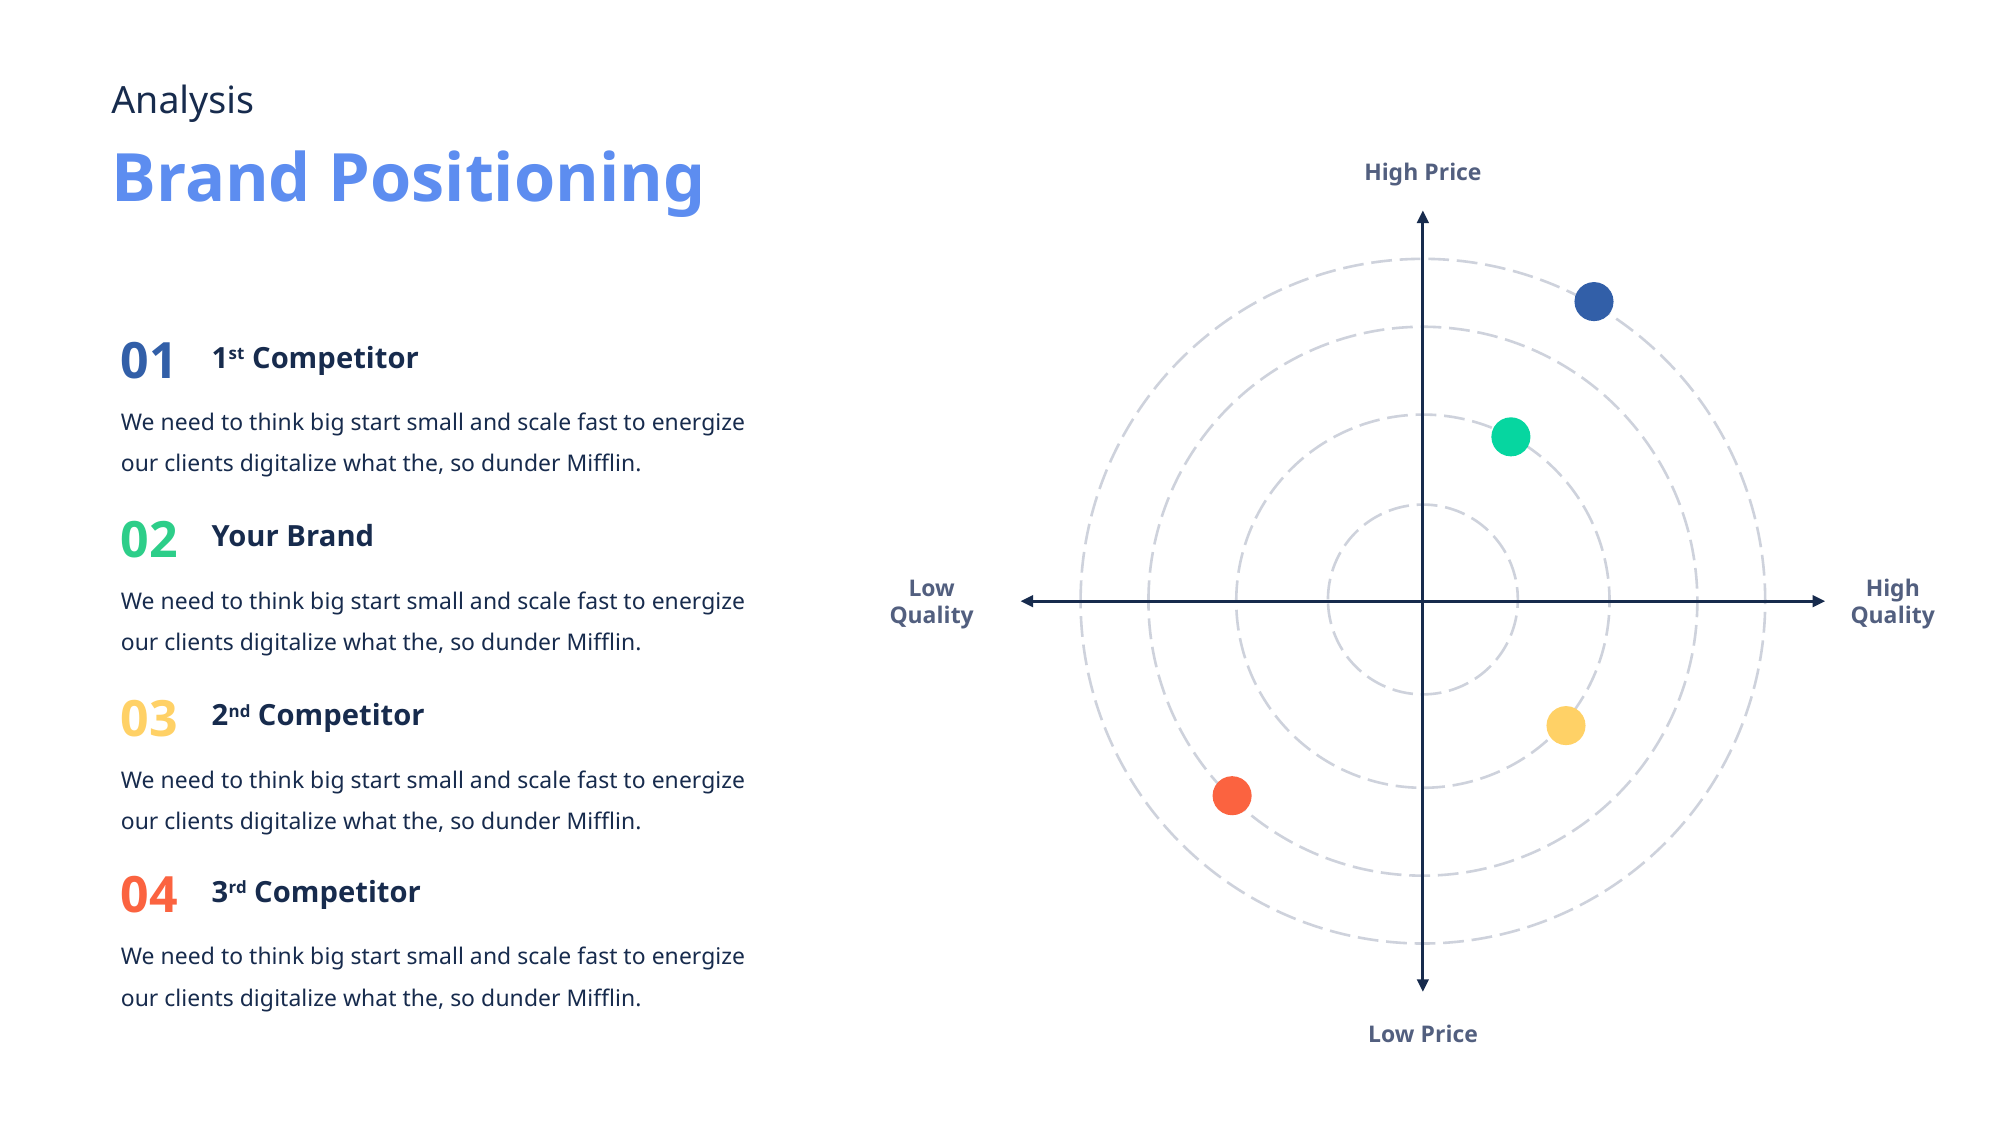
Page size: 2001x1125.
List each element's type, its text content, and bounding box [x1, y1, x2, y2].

text_box 03 [106, 679, 213, 744]
text_box High Quality [1825, 565, 1974, 636]
text_box Low Price [1341, 1012, 1504, 1055]
text_box Brand Positioning [96, 127, 833, 223]
text_box Analysis [96, 68, 270, 129]
text_box 1st Competitor [196, 331, 562, 382]
text_box 02 [106, 500, 213, 565]
text_box We need to think big start small and scale fast to energize our clients digitalize what the, so dunder Mifflin. [106, 744, 762, 842]
text_box 2nd Competitor [196, 689, 562, 739]
text_box We need to think big start small and scale fast to energize our clients digitalize what the, so dunder Mifflin. [106, 920, 762, 1018]
text_box High Price [1341, 150, 1504, 193]
text_box 01 [106, 321, 197, 386]
text_box 04 [106, 855, 213, 920]
text_box Low Quality [850, 565, 1013, 636]
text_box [1020, 210, 1825, 992]
text_box 3rd Competitor [196, 865, 562, 916]
text_box We need to think big start small and scale fast to energize our clients digitalize what the, so dunder Mifflin. [106, 386, 791, 484]
text_box We need to think big start small and scale fast to energize our clients digitalize what the, so dunder Mifflin. [106, 565, 762, 663]
text_box Your Brand [196, 510, 562, 560]
